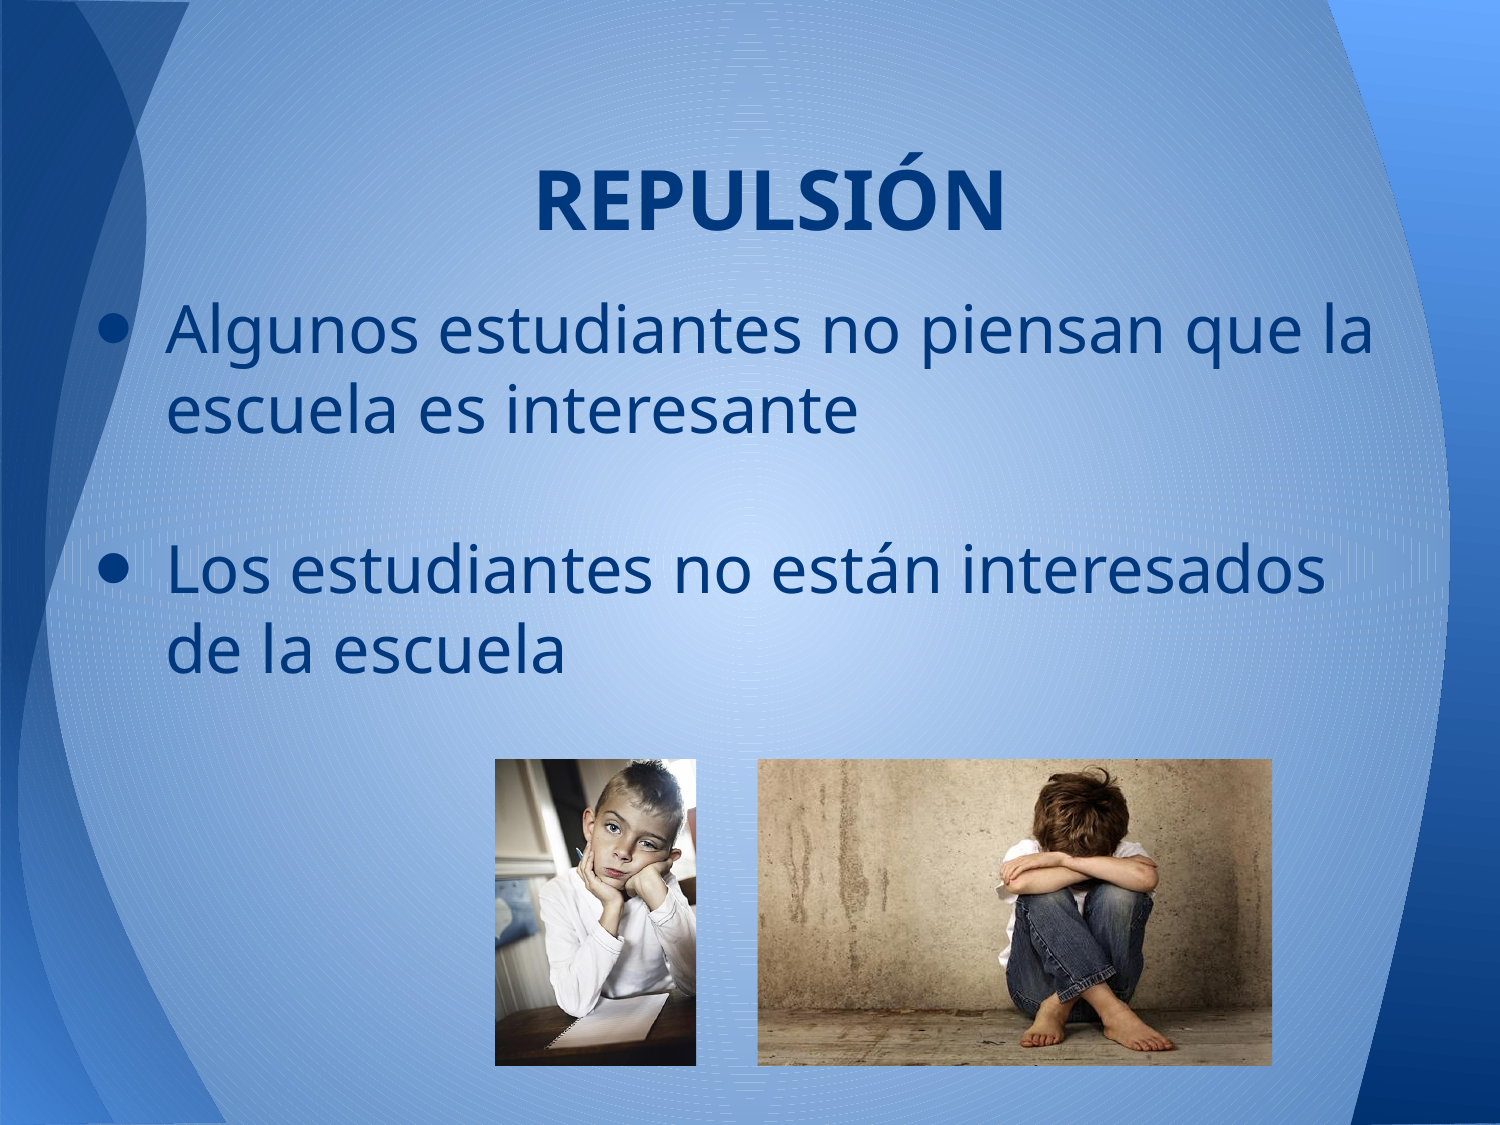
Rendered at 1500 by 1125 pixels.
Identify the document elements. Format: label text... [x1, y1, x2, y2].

text_box [495, 759, 697, 1067]
text_box [757, 759, 1273, 1067]
list Algunos estudiantes no piensan que la escuela es interesante Los estudiantes no están interesados ​​de la escuela [75, 272, 1425, 1067]
title REPULSIÓN [75, 45, 1425, 263]
